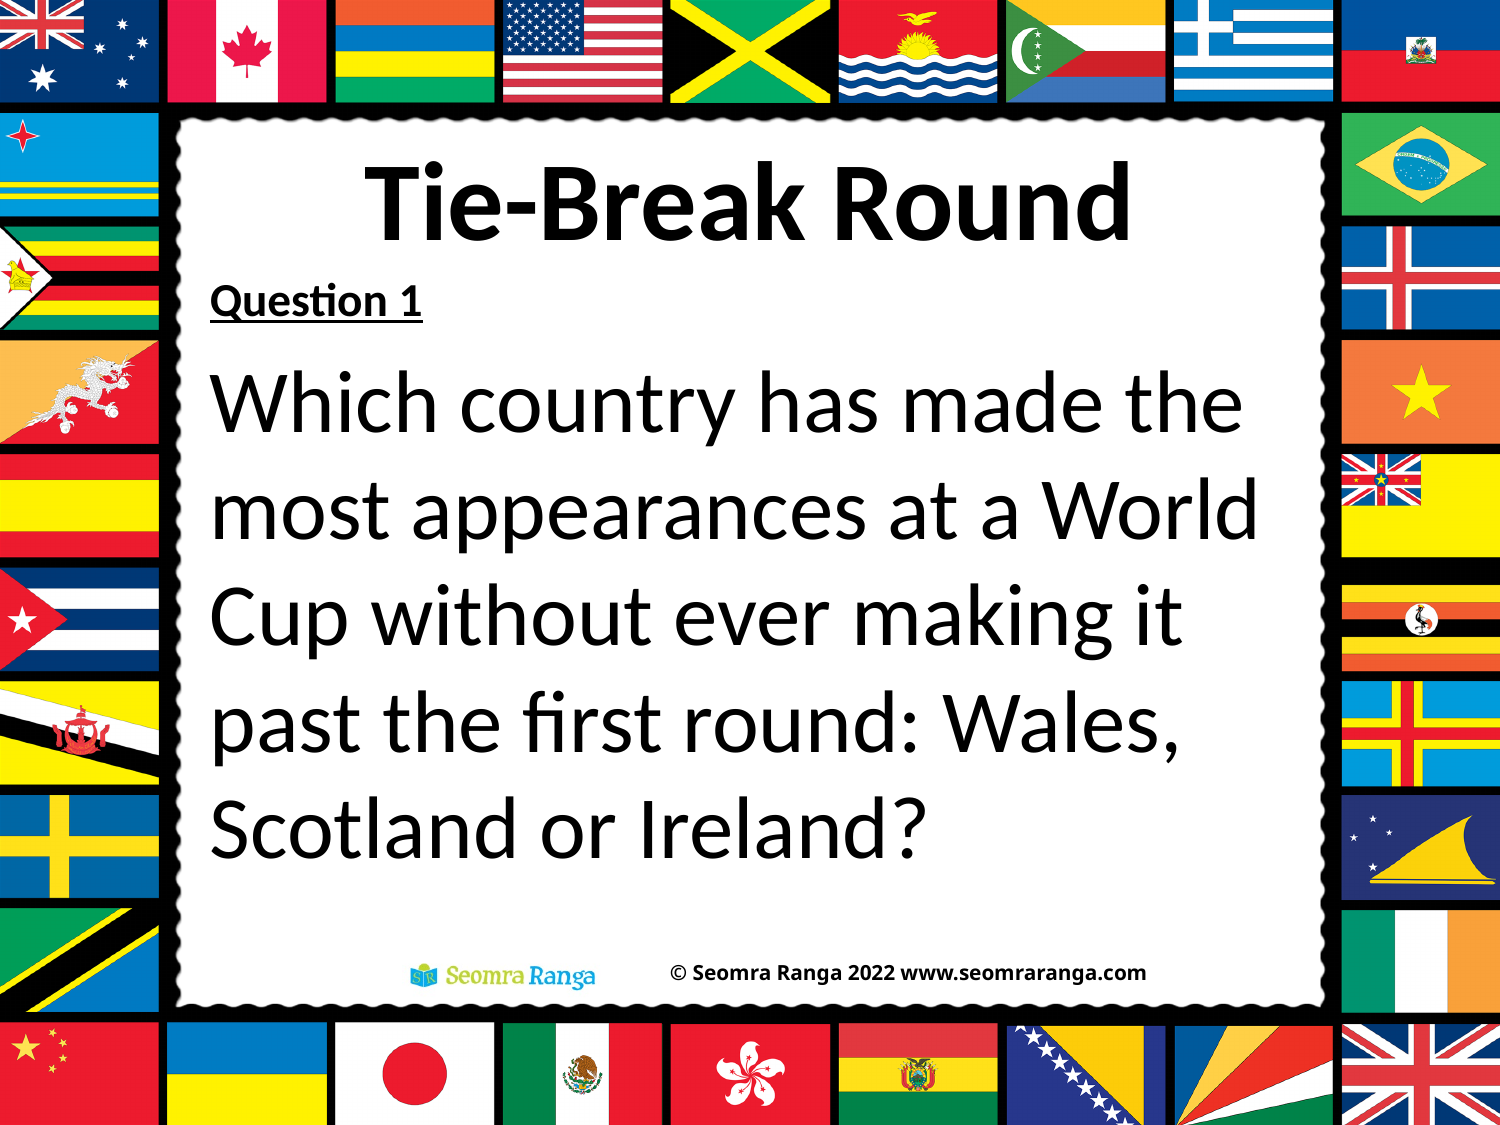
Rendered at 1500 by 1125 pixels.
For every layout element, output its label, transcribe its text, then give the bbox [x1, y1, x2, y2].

picture [10, 122, 36, 150]
text_box © Seomra Ranga 2022 www.seomraranga.com [631, 953, 1187, 993]
list Question 1 Which country has made the most appearances at a World Cup without ever making it past the first round: Wales, Scotland or Ireland? [194, 261, 1306, 953]
picture [0, 0, 1500, 1125]
title Tie-Break Round [183, 101, 1317, 290]
